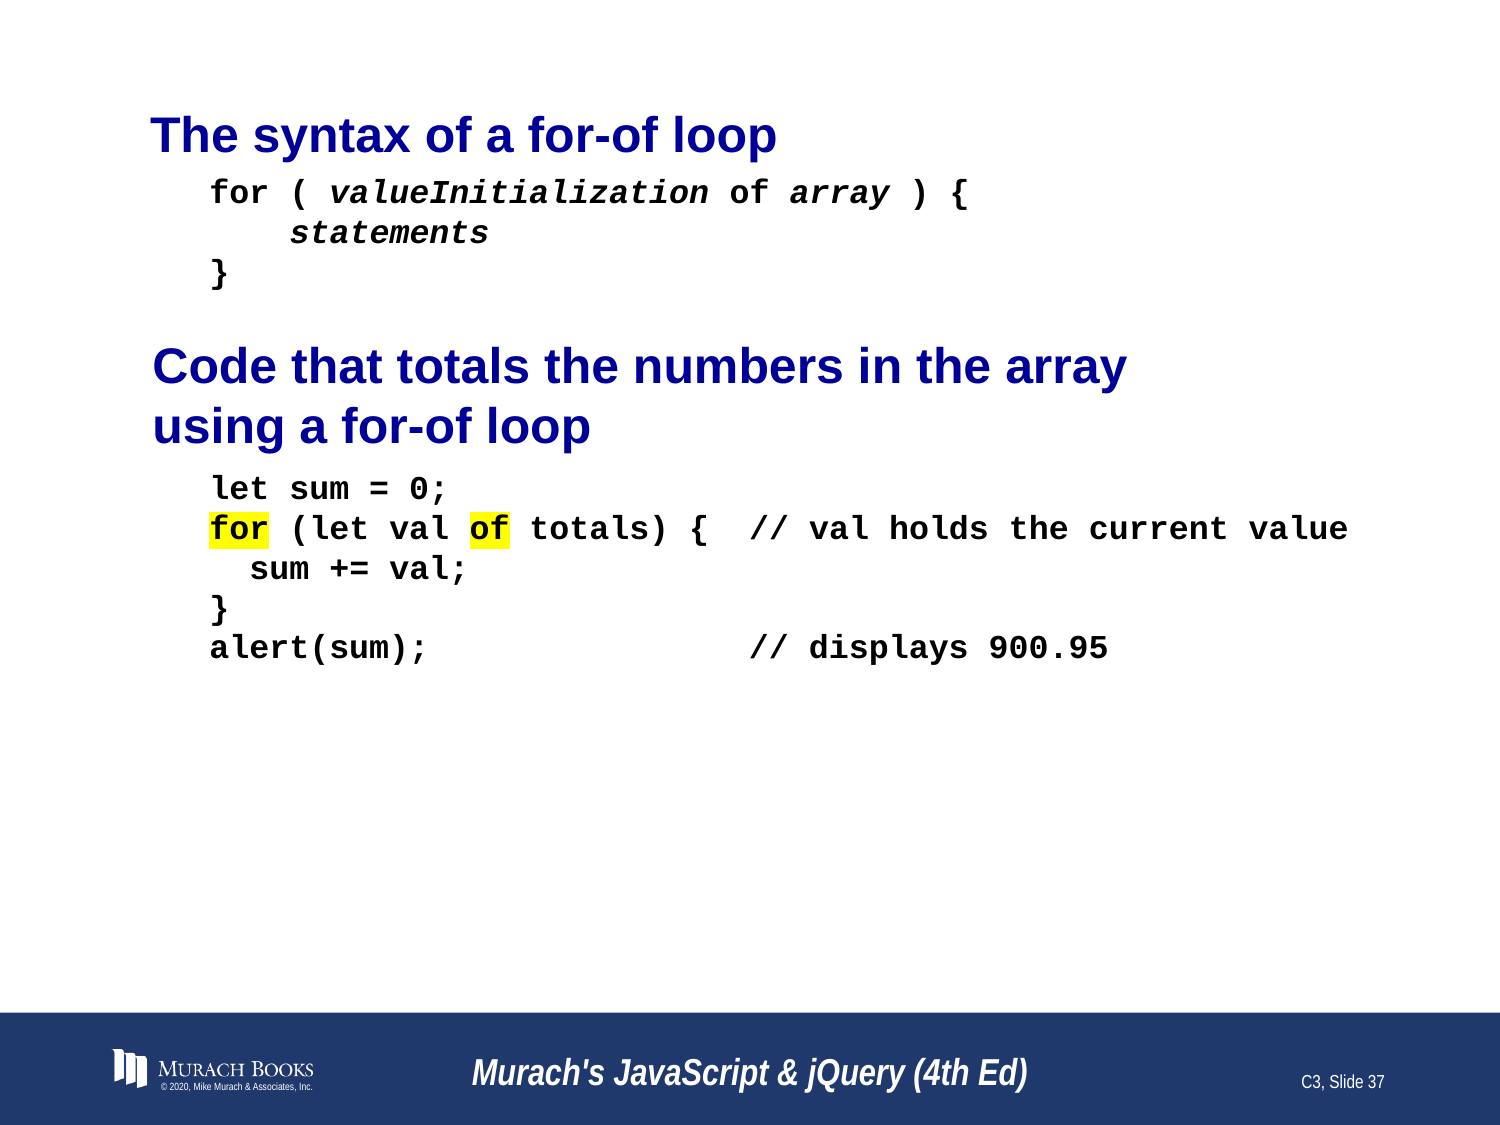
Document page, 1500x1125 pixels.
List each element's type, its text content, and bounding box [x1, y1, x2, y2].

slide_number C3, Slide 37 [1087, 1025, 1400, 1100]
slide_number Murach's JavaScript & jQuery (4th Ed) [463, 1025, 1050, 1100]
footer © 2020, Mike Murach & Associates, Inc. [12, 1025, 463, 1100]
list for ( valueInitialization of array ) { statements } Code that totals the numbers in the array using a for-of loop let sum = 0; for (let val of totals) { // val holds the current value sum += val; } alert(sum); // displays 900.95 [137, 162, 1375, 963]
title The syntax of a for-of loop [150, 102, 1350, 162]
